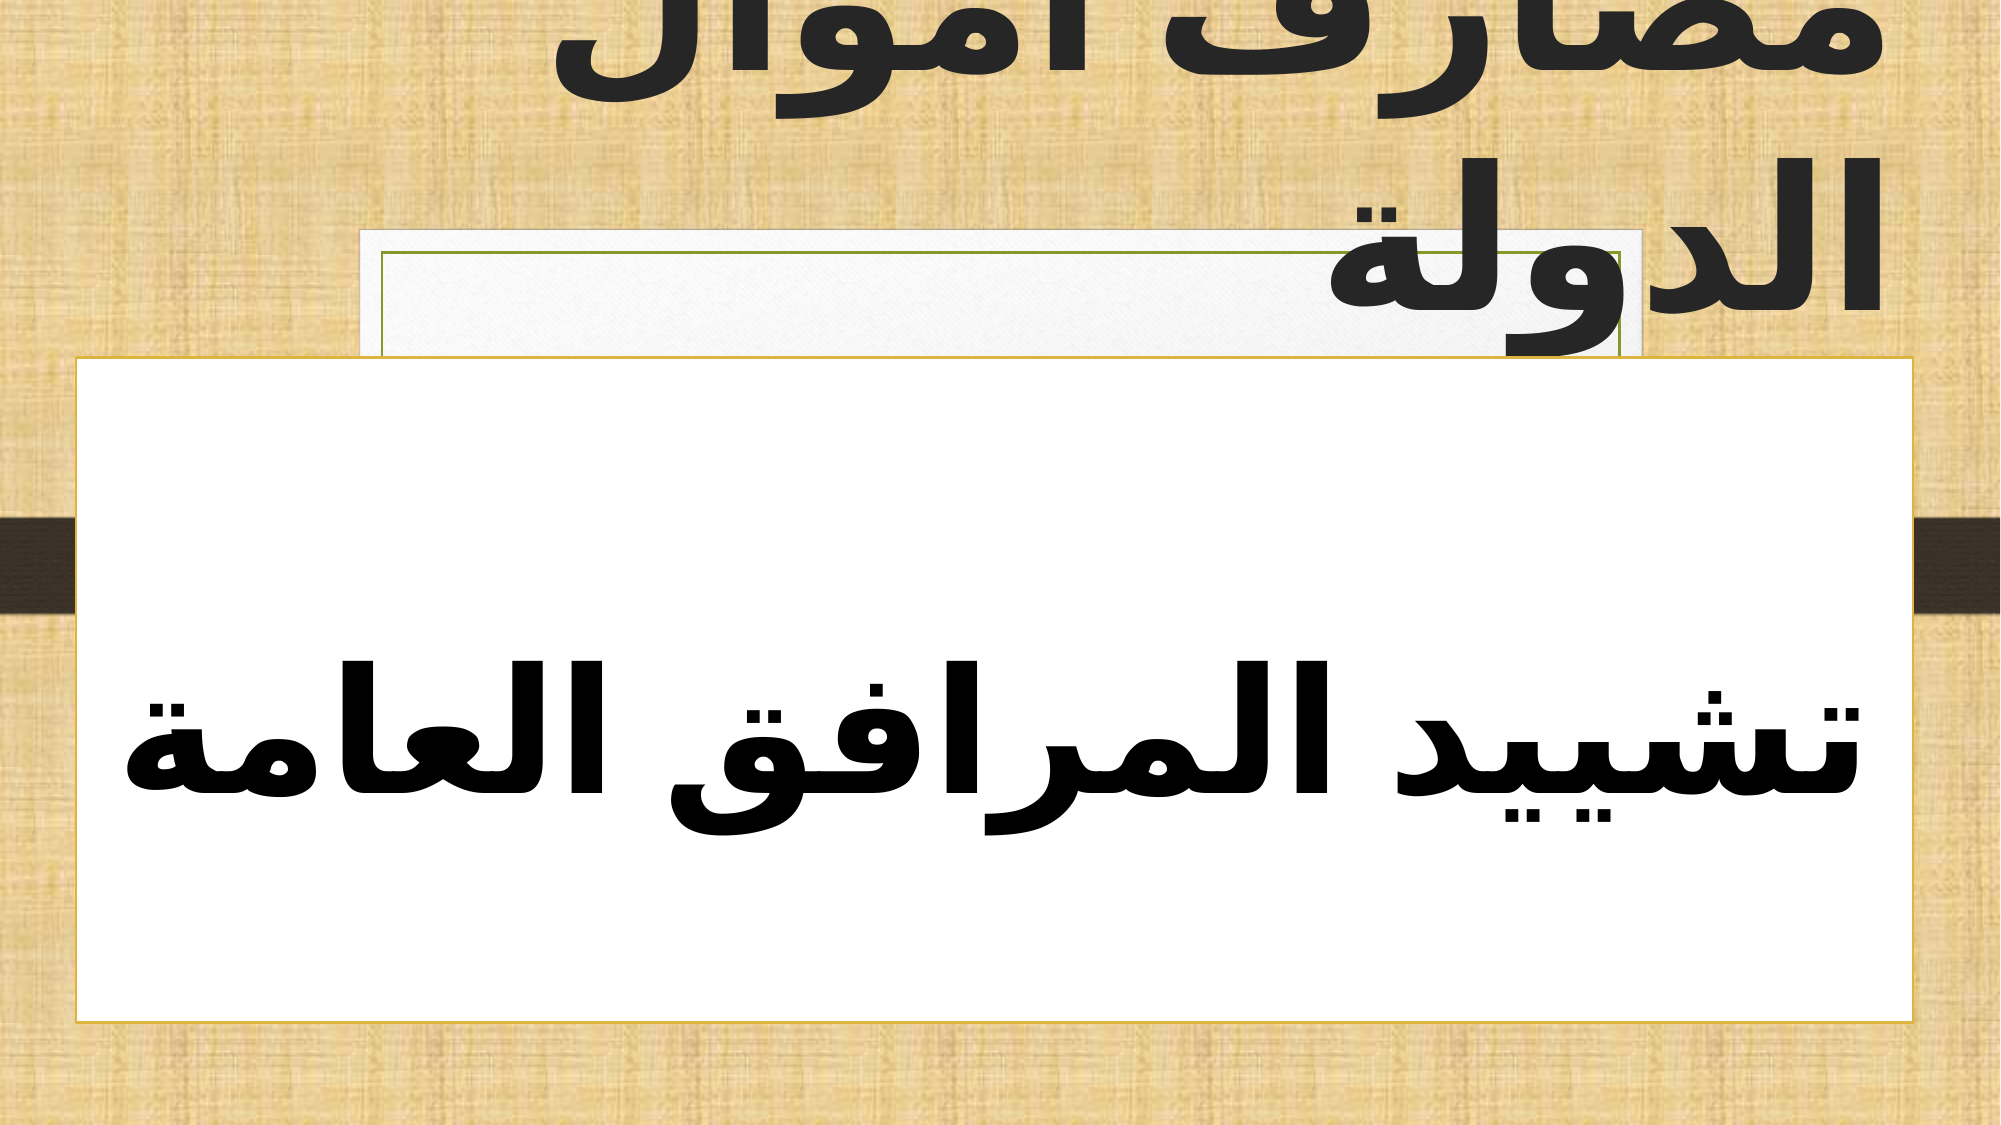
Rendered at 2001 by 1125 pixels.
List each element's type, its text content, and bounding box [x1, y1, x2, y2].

title مصارف أموال الدولة [221, 80, 1913, 356]
subtitle تشييد المرافق العامة [75, 356, 1914, 1024]
picture [0, 0, 2001, 1125]
